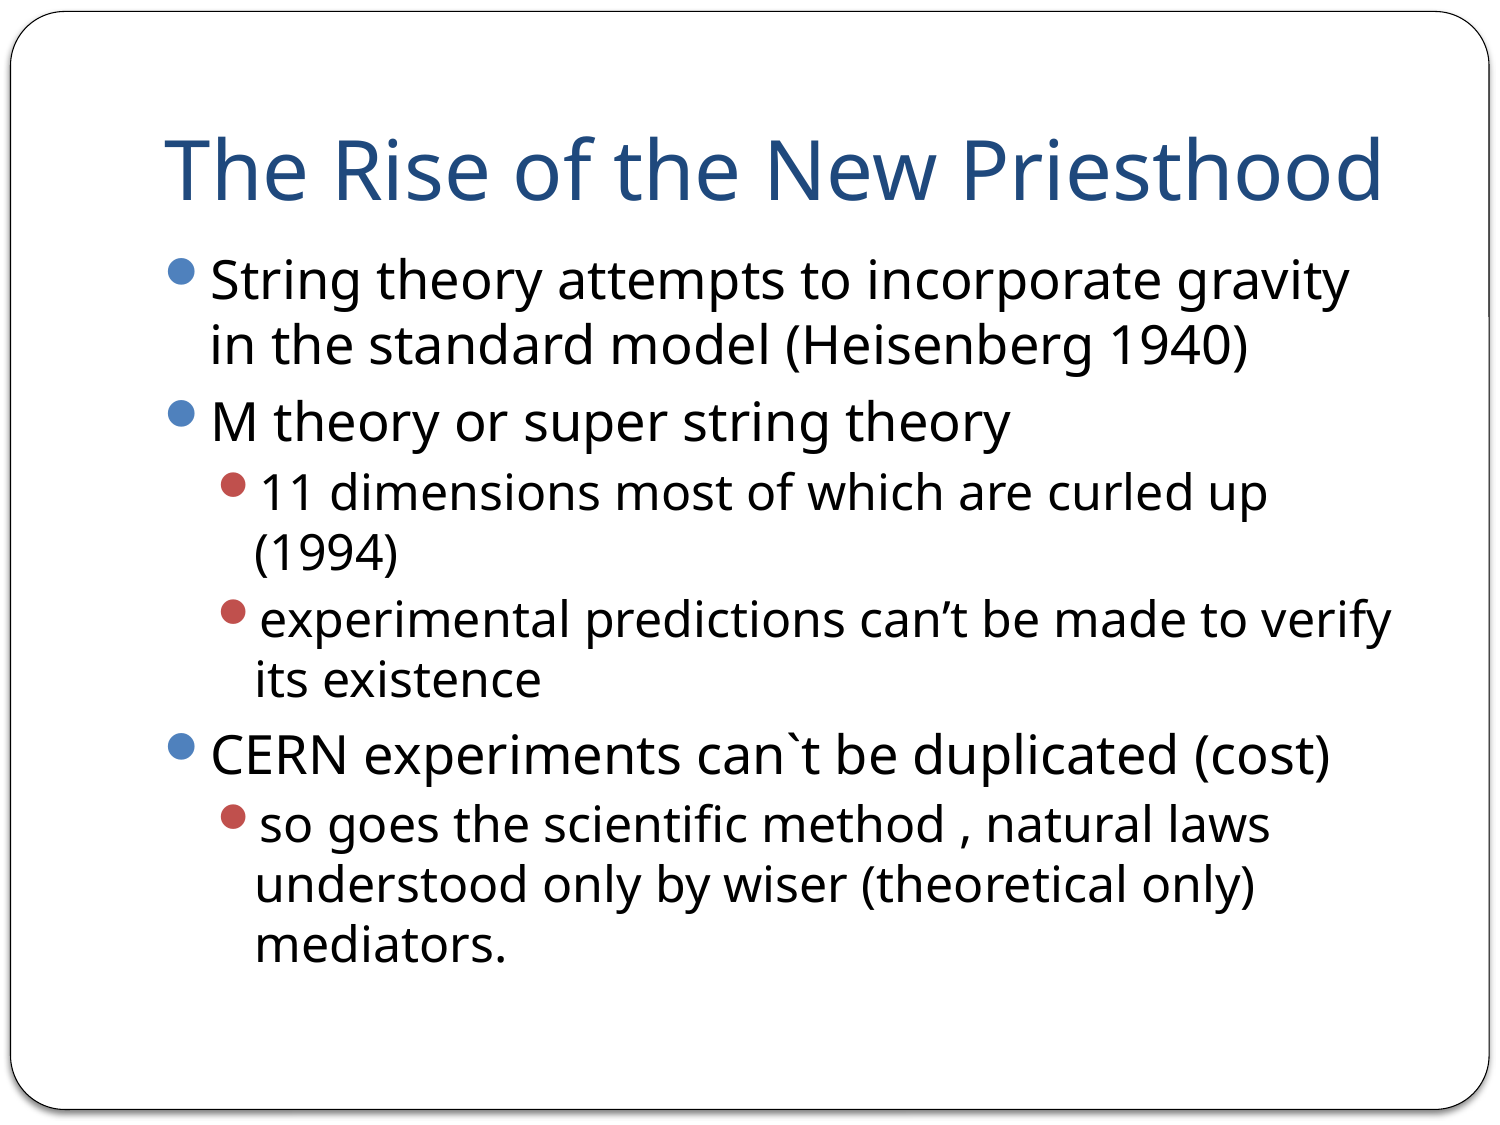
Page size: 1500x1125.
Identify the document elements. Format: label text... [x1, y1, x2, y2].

list String theory attempts to incorporate gravity in the standard model (Heisenberg 1940) M theory or super string theory 11 dimensions most of which are curled up (1994) experimental predictions can’t be made to verify its existence CERN experiments can`t be duplicated (cost) so goes the scientific method , natural laws understood only by wiser (theoretical only) mediators. [150, 237, 1425, 988]
title The Rise of the New Priesthood [150, 45, 1425, 233]
